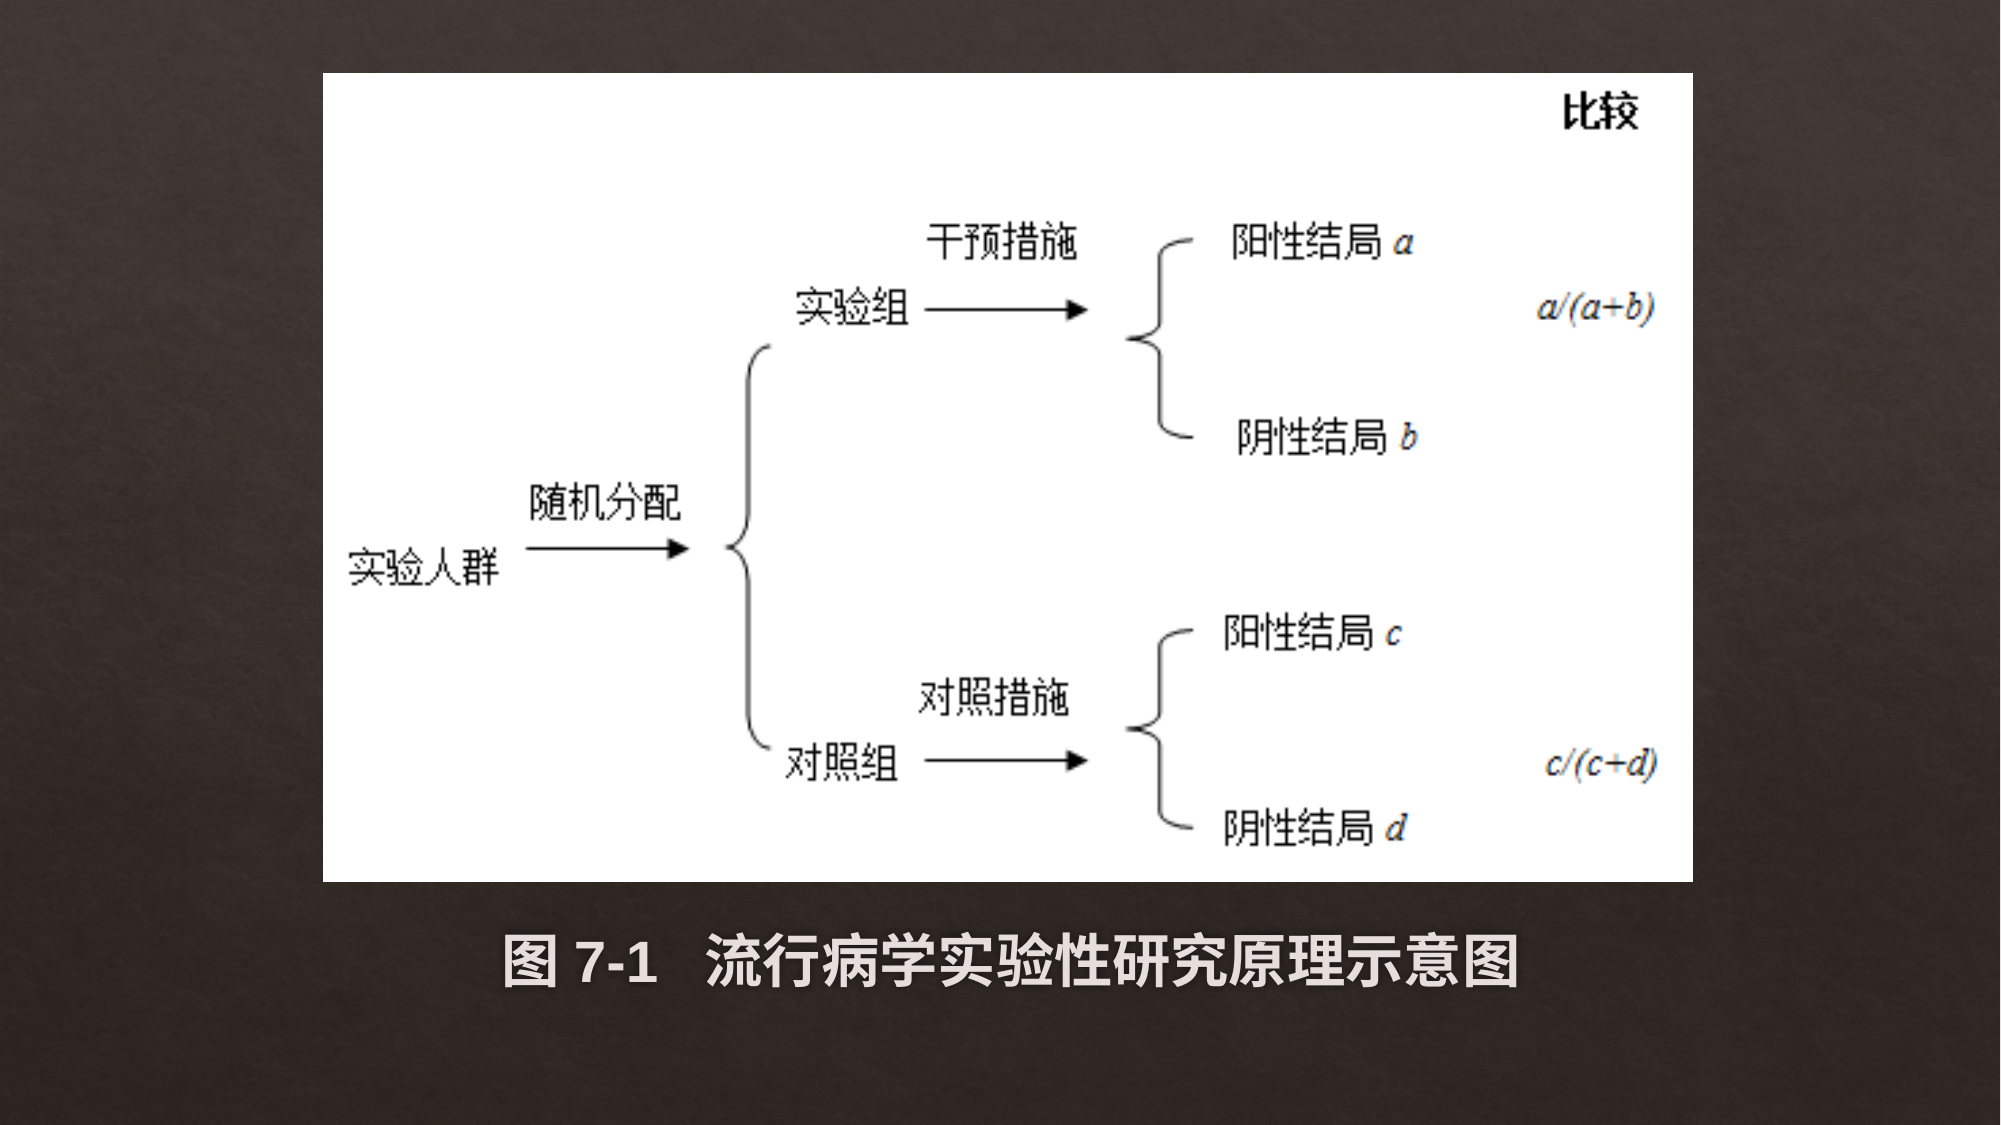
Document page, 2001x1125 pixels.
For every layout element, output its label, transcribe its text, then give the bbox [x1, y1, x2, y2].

list 图7-1 流行病学实验性研究原理示意图 [161, 835, 1861, 1082]
picture [323, 73, 1693, 882]
